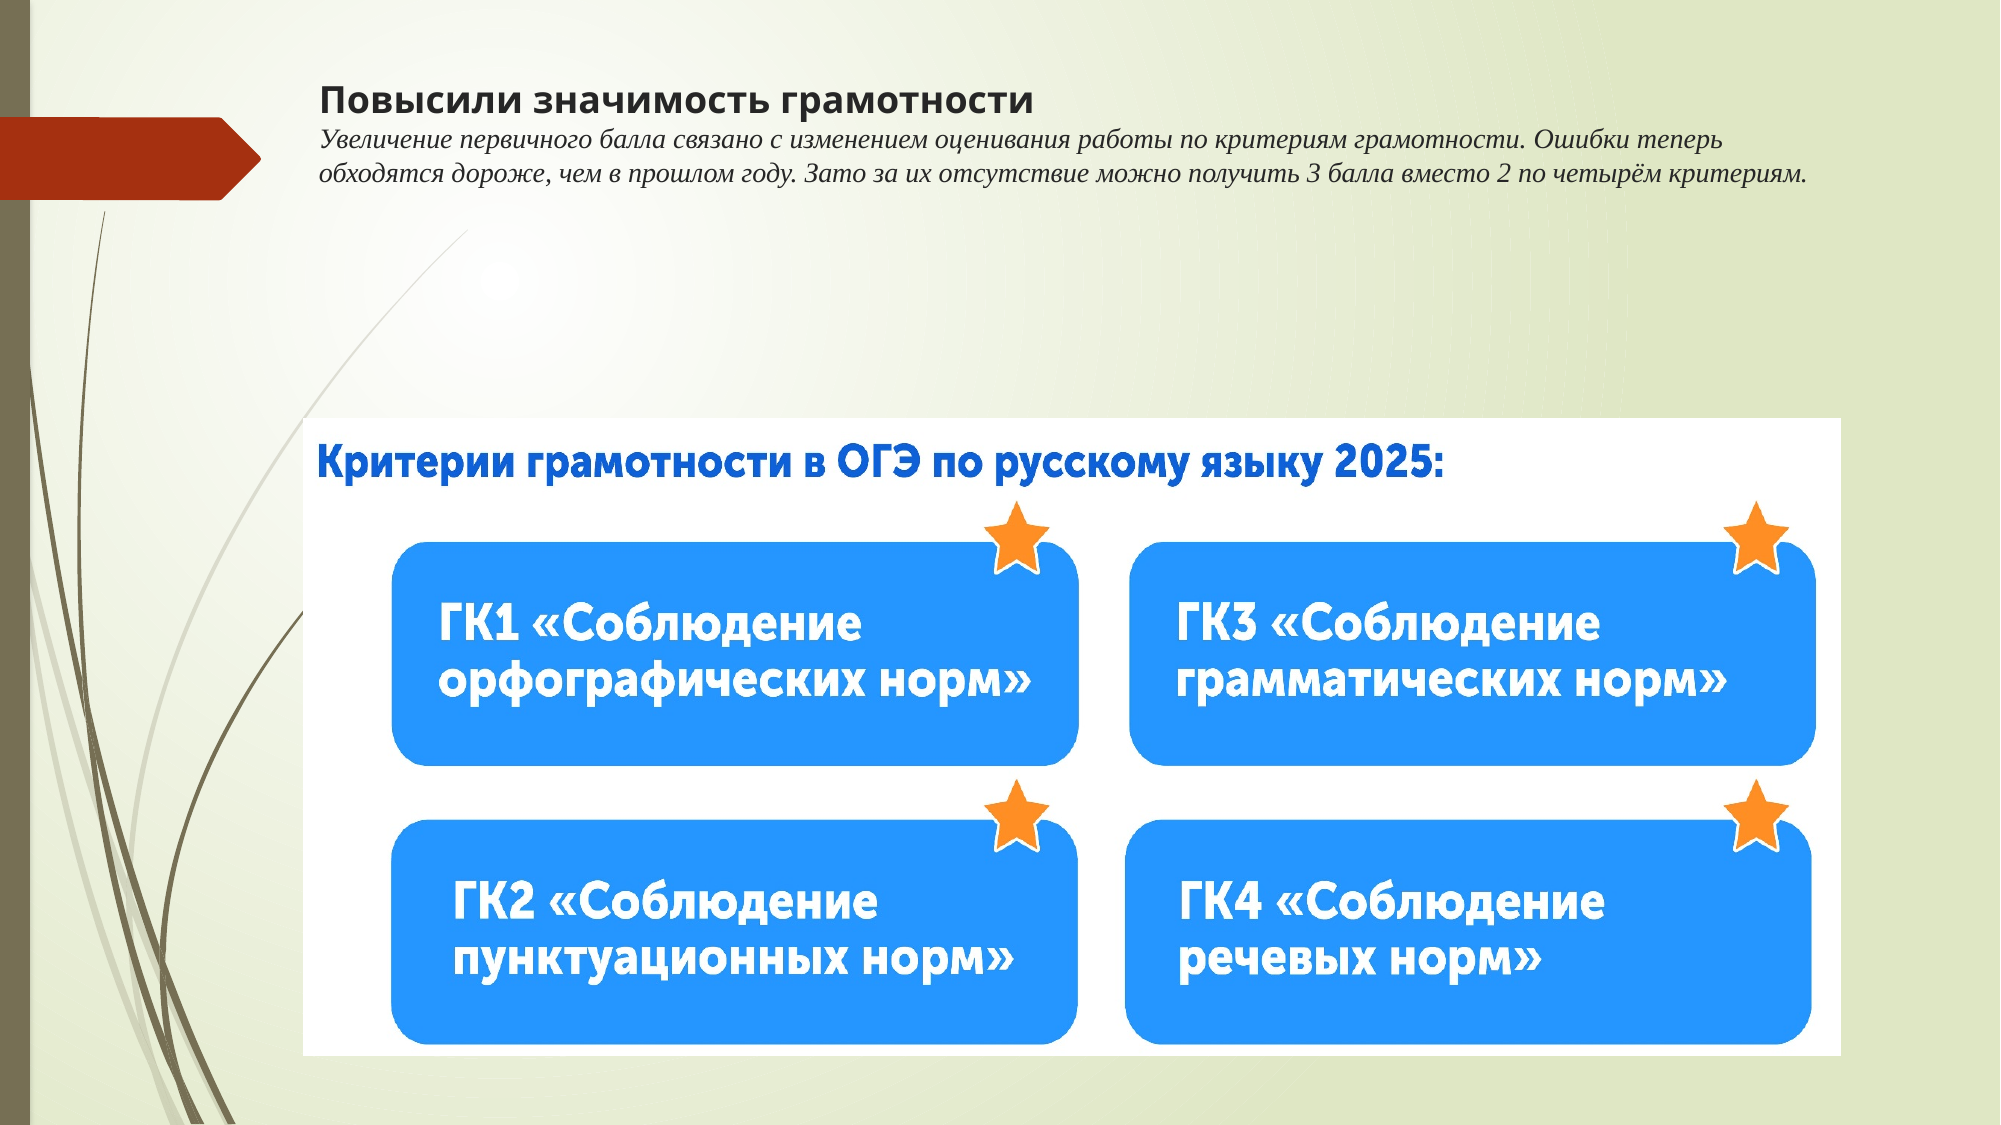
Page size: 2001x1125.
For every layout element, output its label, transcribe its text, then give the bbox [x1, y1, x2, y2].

title Повысили значимость грамотности Увеличение первичного балла связано с изменением оценивания работы по критериям грамотности. Ошибки теперь обходятся дороже, чем в прошлом году. Зато за их отсутствие можно получить 3 балла вместо 2 по четырём критериям. [303, 68, 1841, 267]
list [303, 418, 1841, 1057]
